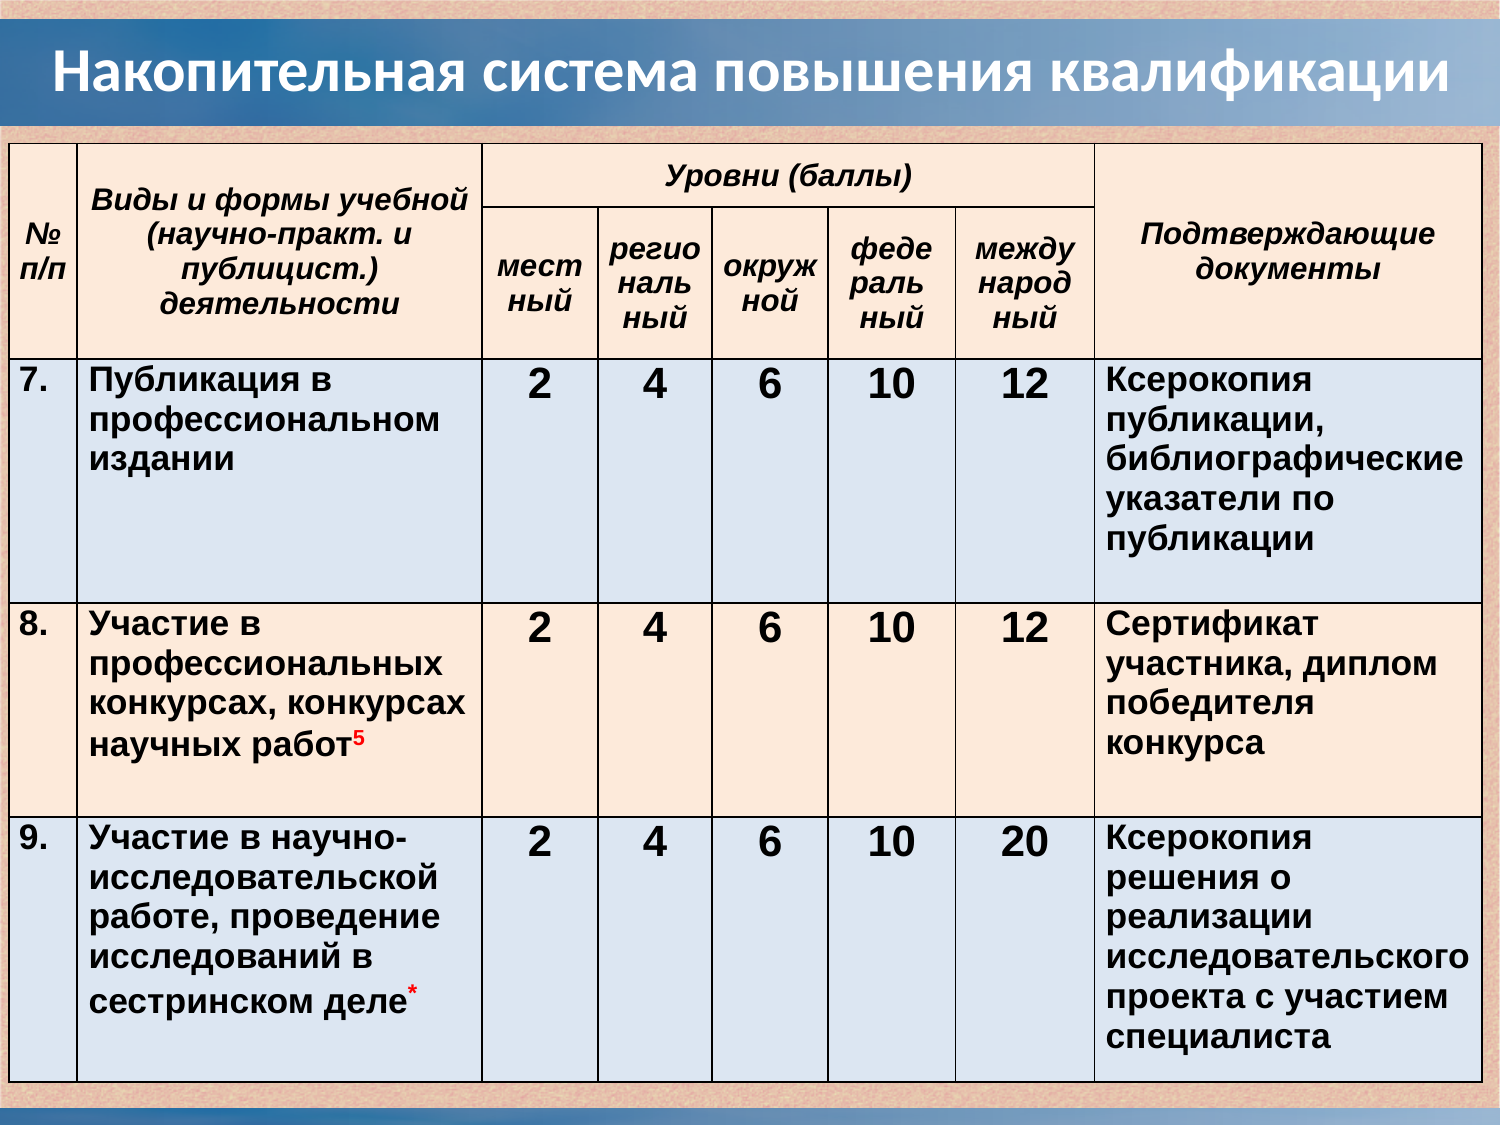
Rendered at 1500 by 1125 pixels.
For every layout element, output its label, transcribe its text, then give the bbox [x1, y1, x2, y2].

table_header Подтверждающие документы [1095, 144, 1481, 358]
table_cell Публикация в профессиональном издании [78, 360, 481, 602]
table_cell 2 [483, 818, 597, 1081]
table_cell 12 [956, 360, 1094, 602]
table_cell 9. [10, 818, 76, 1081]
table_cell 6 [713, 604, 827, 816]
table_header Уровни (баллы) [483, 144, 1094, 206]
table_cell 10 [829, 604, 955, 816]
table_cell Участие в научно-исследовательской работе, проведение исследований в сестринском деле* [78, 818, 481, 1081]
table_cell 2 [483, 360, 597, 602]
table_cell 10 [829, 360, 955, 602]
table_header Виды и формы учебной (научно-практ. и публицист.) деятельности [78, 144, 481, 358]
table_cell 12 [956, 604, 1094, 816]
table_cell 4 [599, 818, 711, 1081]
table_cell Ксерокопия публикации, библиографические указатели по публикации [1095, 360, 1481, 602]
table_cell 10 [829, 818, 955, 1081]
picture [0, 0, 1500, 1125]
table_cell 6 [713, 818, 827, 1081]
table_cell феде раль ный [829, 208, 955, 358]
table_cell 6 [713, 360, 827, 602]
table_cell 4 [599, 604, 711, 816]
table_cell 4 [599, 360, 711, 602]
table_cell Ксерокопия решения о реализации исследовательского проекта с участием специалиста [1095, 818, 1481, 1081]
table_cell Сертификат участника, диплом победителя конкурса [1095, 604, 1481, 816]
table_cell окружной [713, 208, 827, 358]
table_cell 2 [483, 604, 597, 816]
table_cell между народ ный [956, 208, 1094, 358]
table_cell местный [483, 208, 597, 358]
table_cell 20 [956, 818, 1094, 1081]
table_cell Участие в профессиональных конкурсах, конкурсах научных работ5 [78, 604, 481, 816]
table_cell регио наль ный [599, 208, 711, 358]
table_header № п/п [10, 144, 76, 358]
table_cell 7. [10, 360, 76, 602]
table_cell 8. [10, 604, 76, 816]
